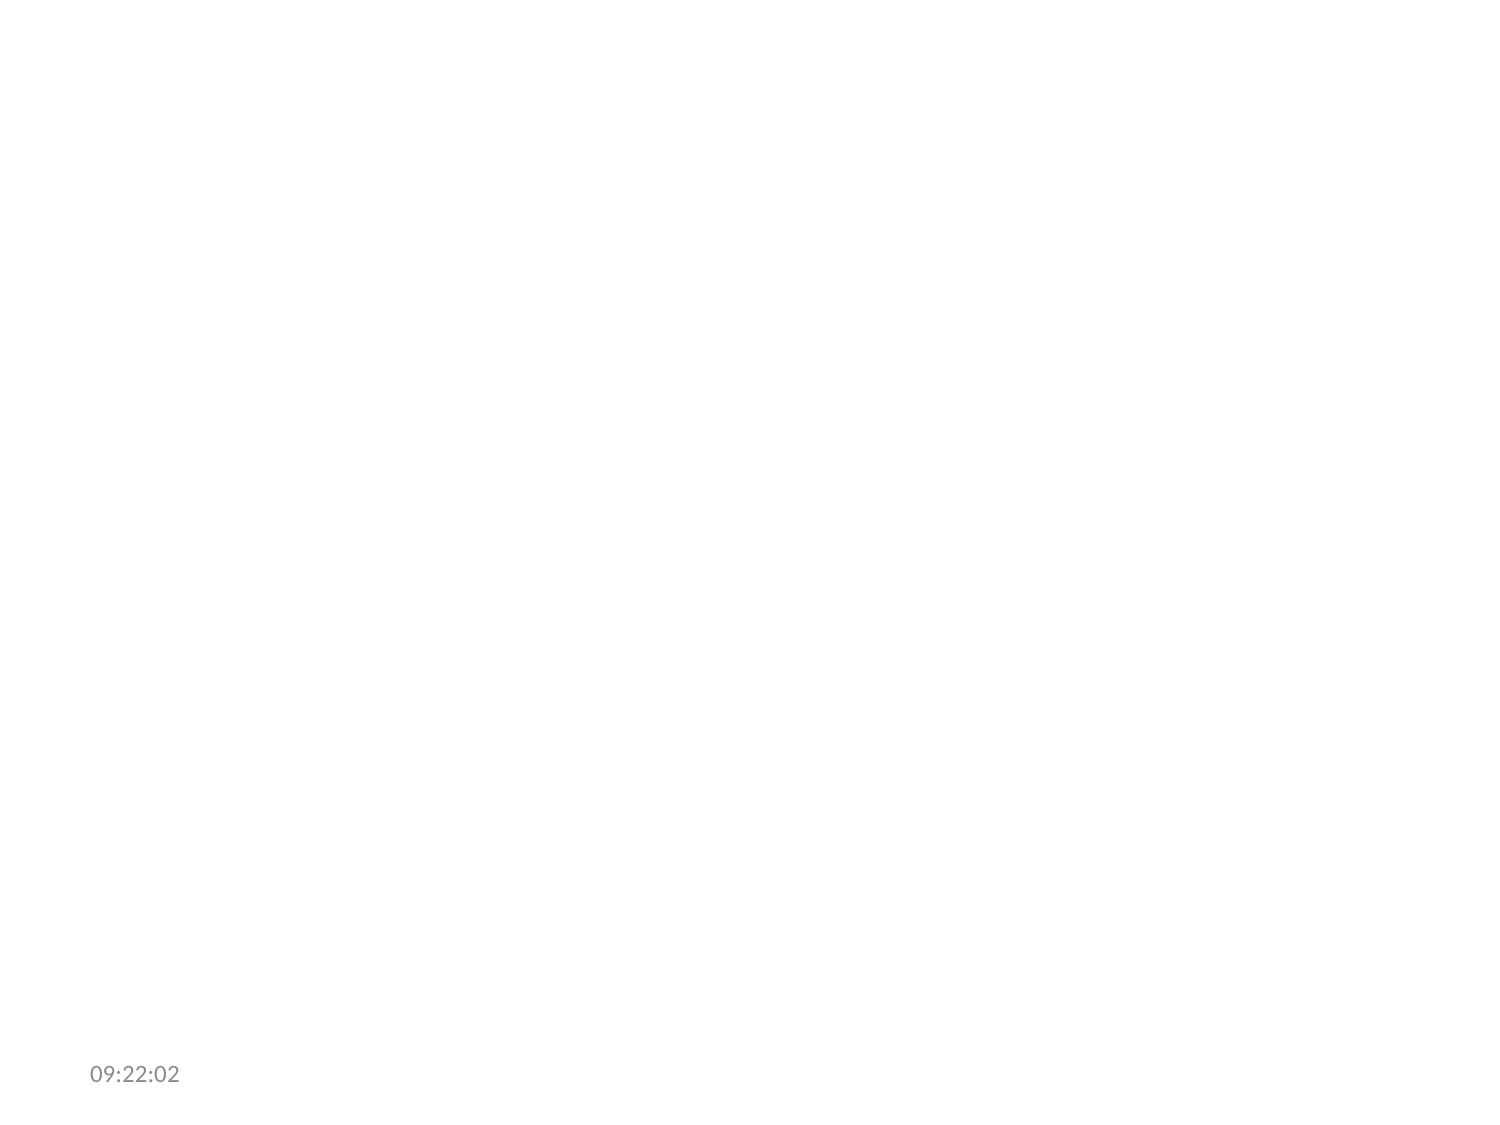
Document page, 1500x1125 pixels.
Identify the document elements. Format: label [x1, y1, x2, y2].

slide_number [75, 1042, 425, 1103]
